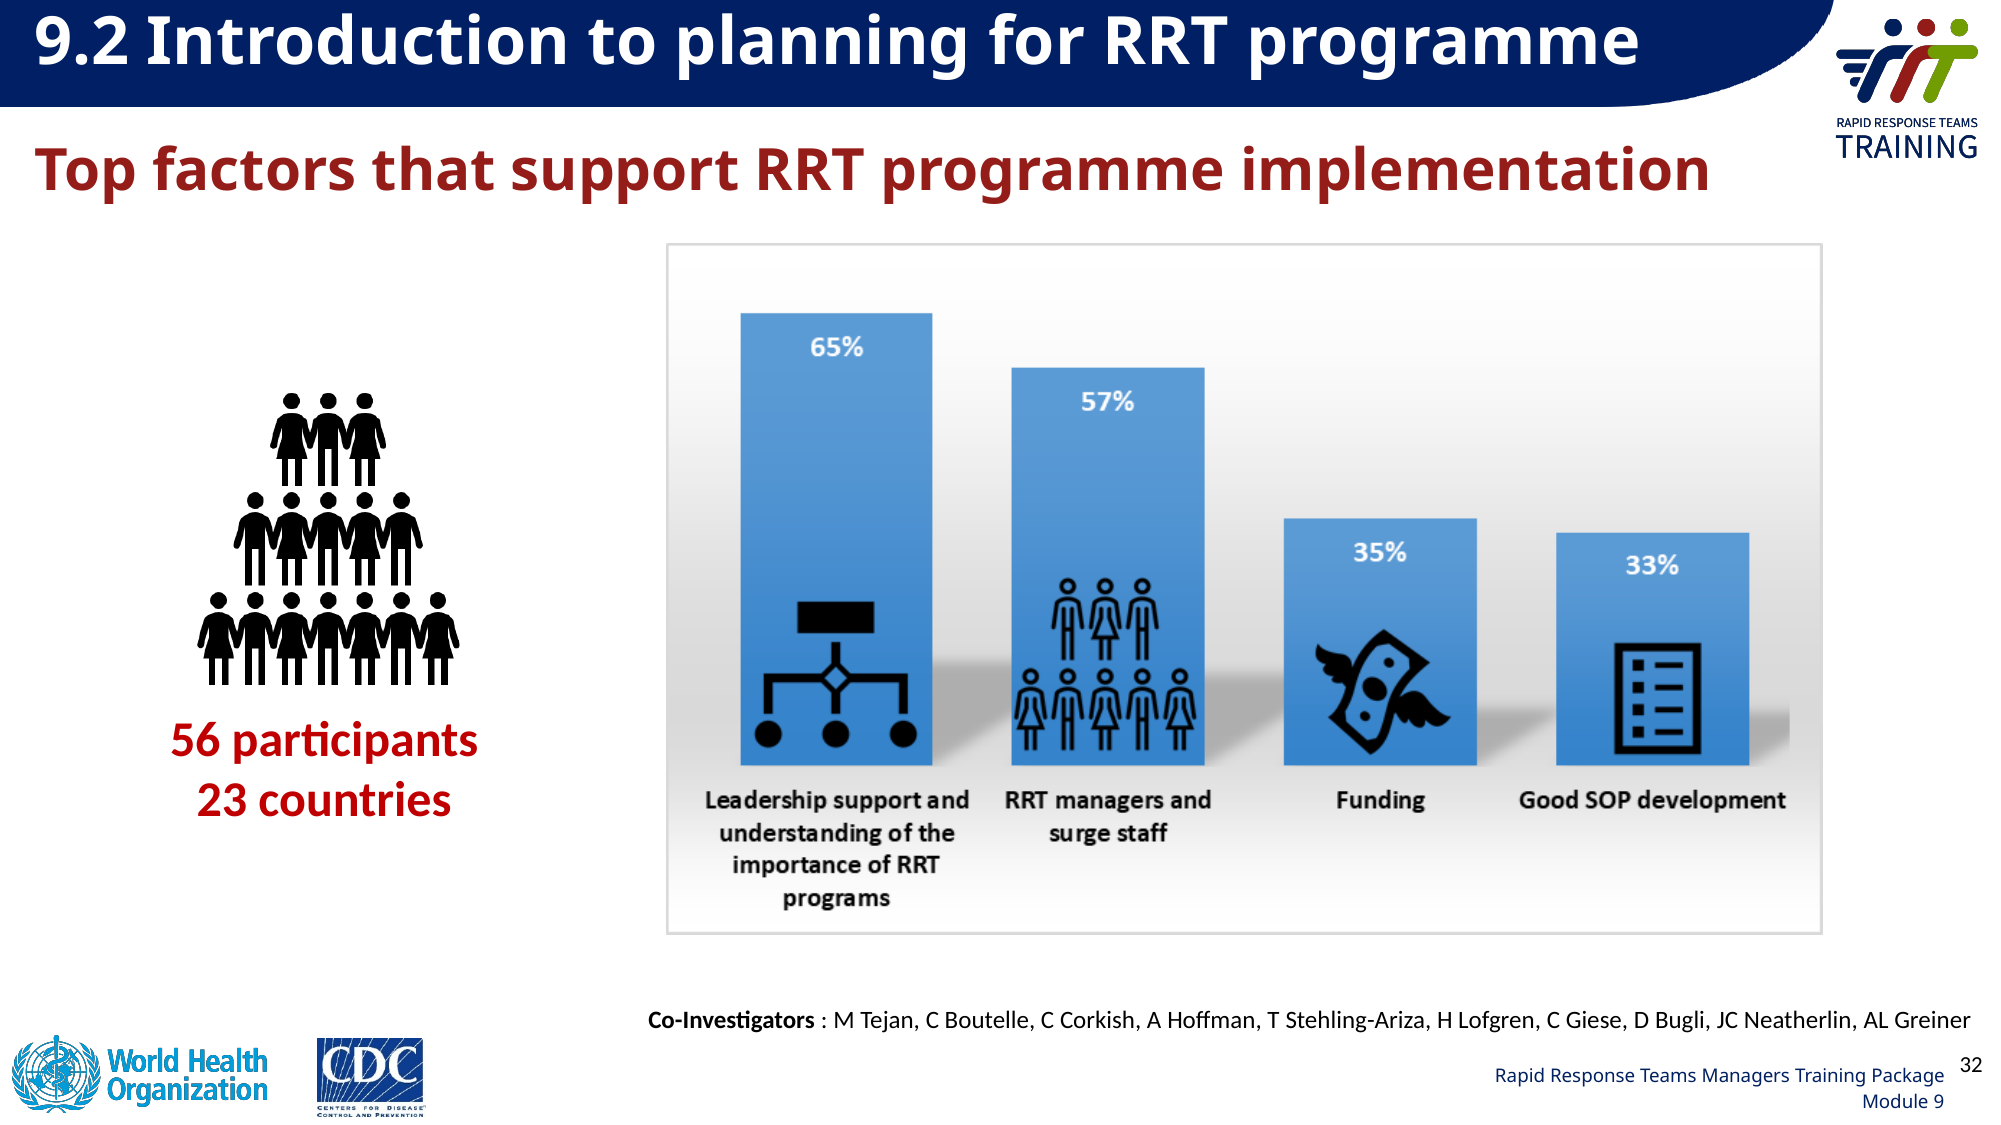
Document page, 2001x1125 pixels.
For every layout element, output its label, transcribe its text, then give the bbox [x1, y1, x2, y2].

picture [12, 1083, 48, 1113]
picture [12, 1035, 54, 1068]
picture [59, 1035, 267, 1113]
picture [40, 1062, 47, 1070]
picture [317, 1038, 426, 1117]
picture [50, 1108, 62, 1113]
text_box 9.2 Introduction to planning for RRT programme [26, 0, 1747, 101]
picture [0, 0, 1978, 167]
list Top factors that support RRT programme implementation [26, 131, 1925, 227]
picture [165, 379, 484, 698]
picture [71, 1053, 90, 1091]
picture [34, 1054, 43, 1078]
picture [22, 1062, 26, 1077]
picture [46, 1056, 54, 1062]
picture [30, 1083, 37, 1091]
picture [666, 242, 1823, 936]
picture [36, 1088, 78, 1105]
slide_number 32 [1929, 1041, 1998, 1095]
text_box Co-Investigators : M Tejan, C Boutelle, C Corkish, A Hoffman, T Stehling-Ariza, H Lofgren, C Giese, D Bugli, JC Neatherlin, AL Greiner [633, 996, 1995, 1071]
text_box 56 participants 23 countries [155, 699, 494, 834]
picture [24, 1054, 36, 1087]
